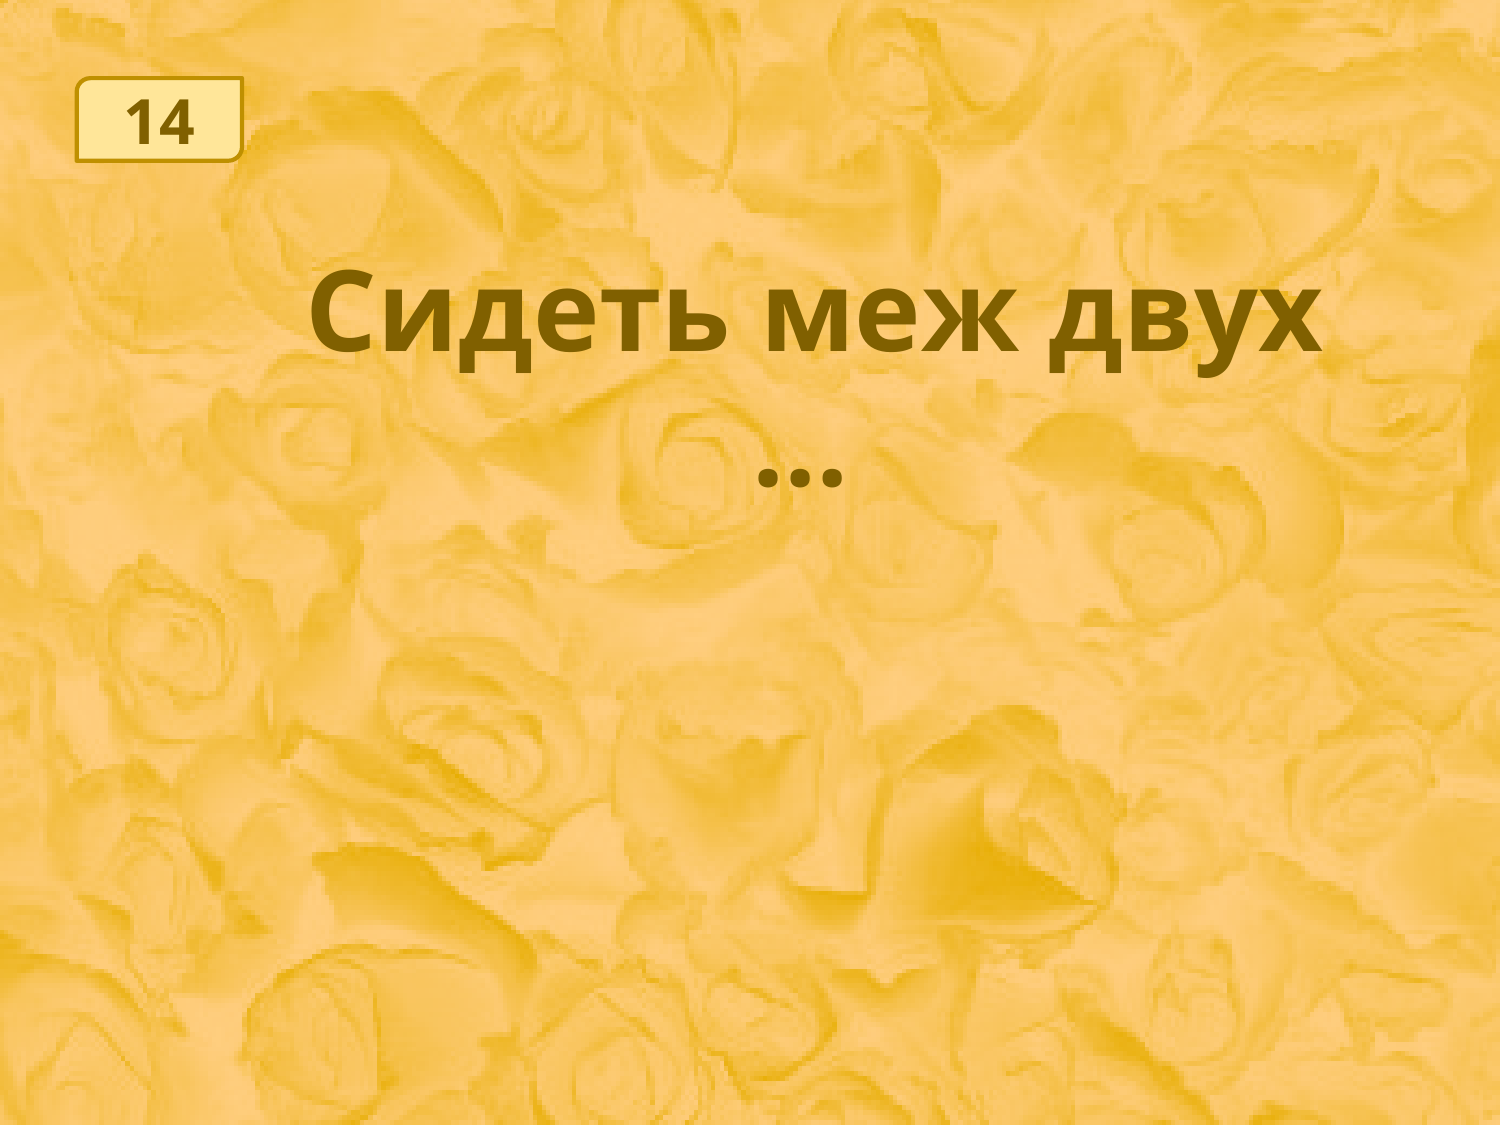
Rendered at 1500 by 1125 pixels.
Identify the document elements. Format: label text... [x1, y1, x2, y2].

text_box Сидеть меж двух … [242, 231, 1388, 517]
text_box 14 [74, 76, 245, 163]
